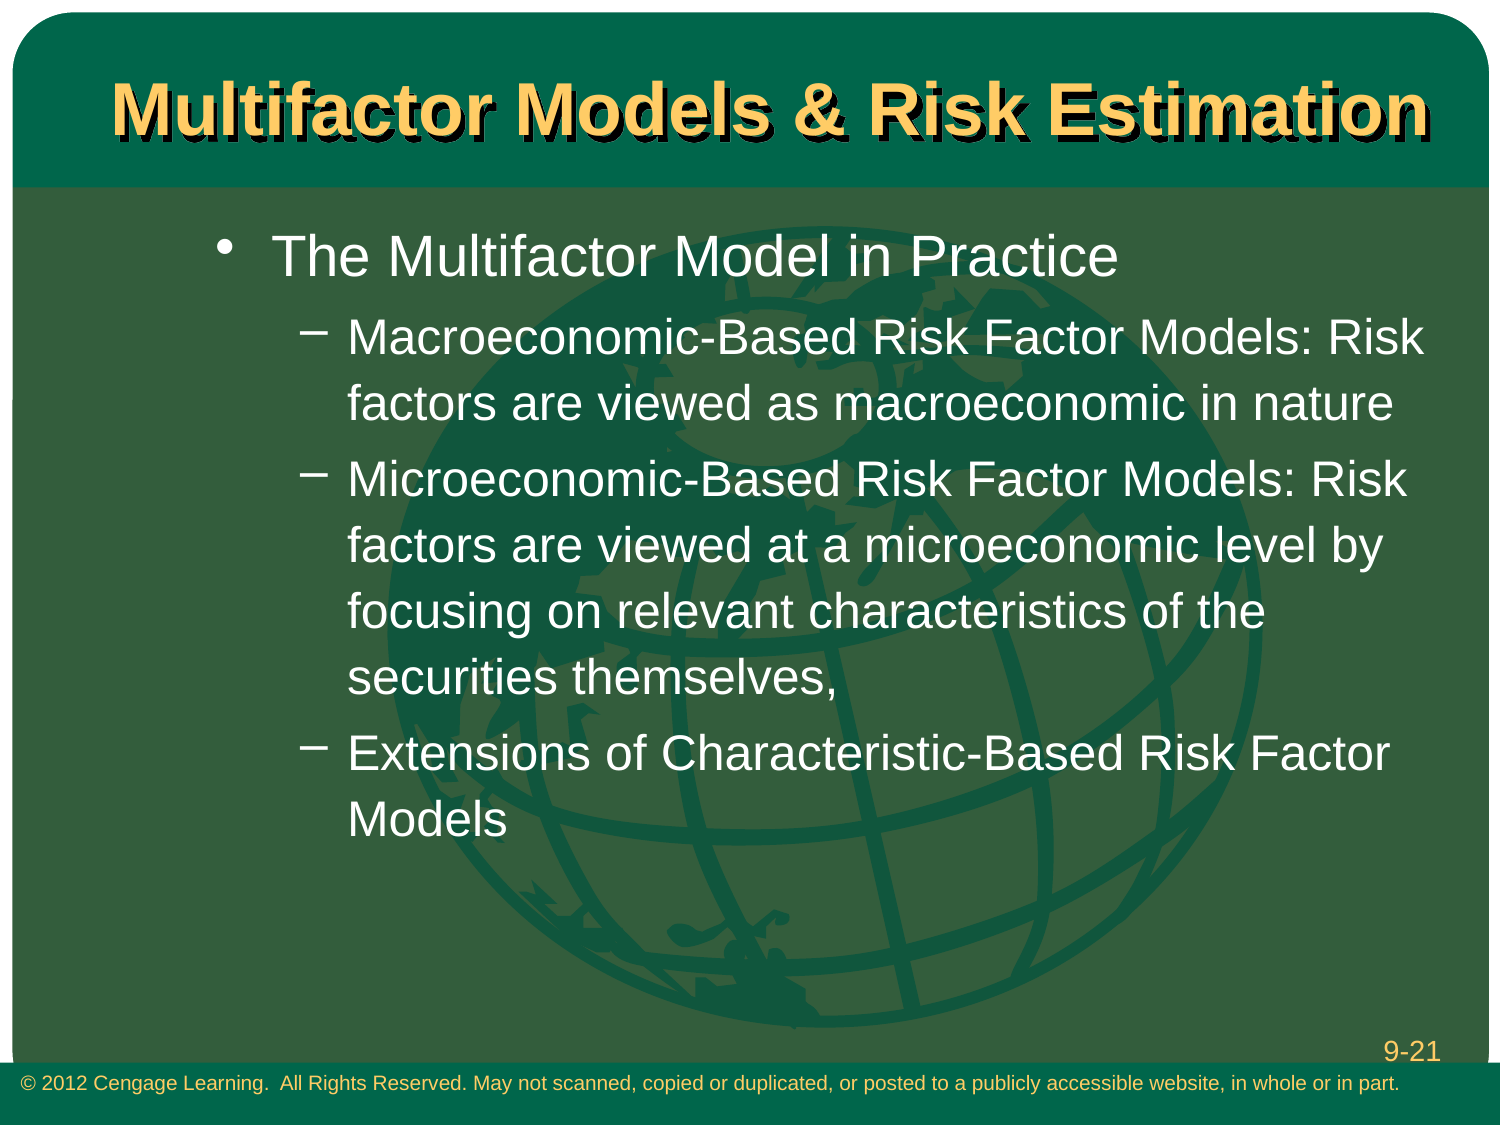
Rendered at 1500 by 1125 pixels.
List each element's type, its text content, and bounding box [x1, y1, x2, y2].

list The Multifactor Model in Practice Macroeconomic-Based Risk Factor Models: Risk factors are viewed as macroeconomic in nature Microeconomic-Based Risk Factor Models: Risk factors are viewed at a microeconomic level by focusing on relevant characteristics of the securities themselves, Extensions of Characteristic-Based Risk Factor Models [200, 203, 1500, 975]
slide_number 9-21 [1325, 1025, 1500, 1062]
footer © 2012 Cengage Learning. All Rights Reserved. May not scanned, copied or duplicated, or posted to a publicly accessible website, in whole or in part. [0, 1062, 1500, 1125]
title Multifactor Models & Risk Estimation [79, 28, 1463, 184]
